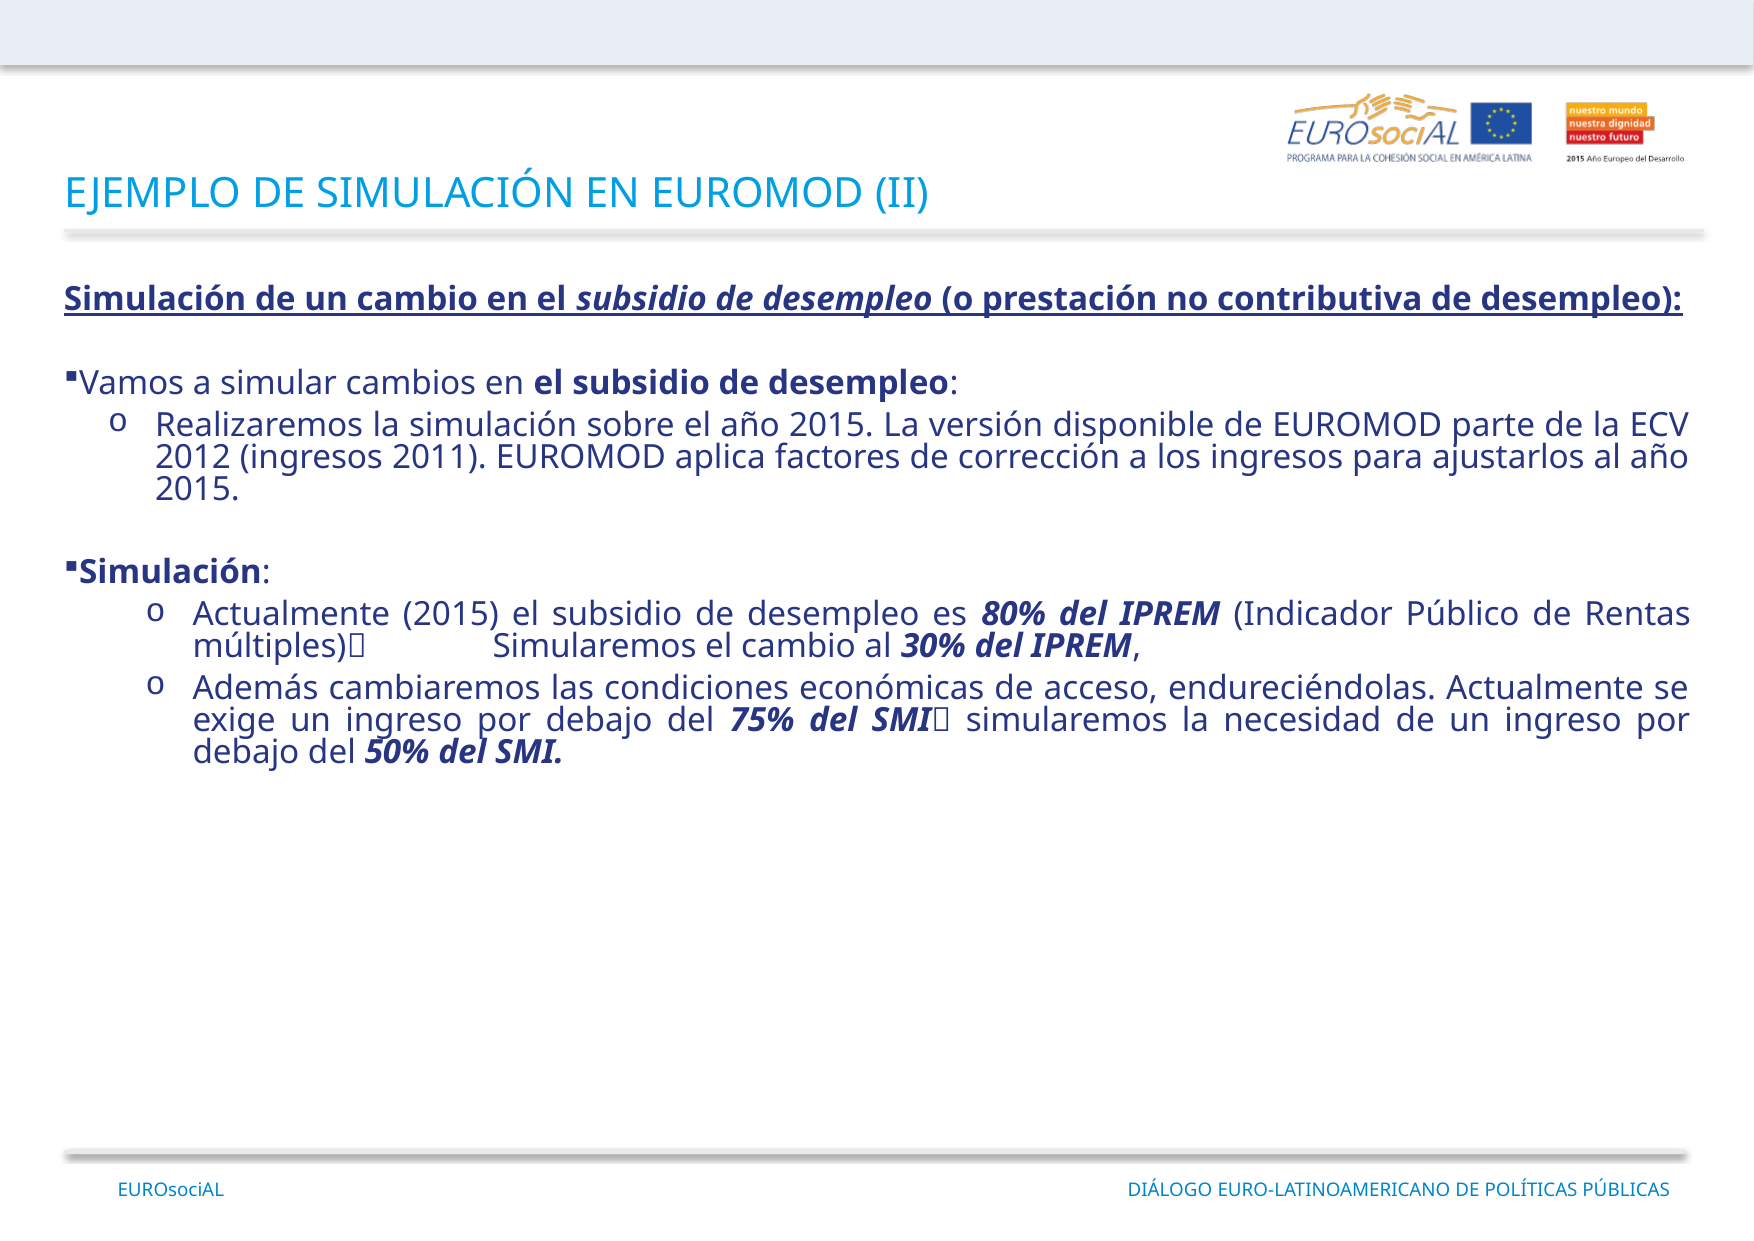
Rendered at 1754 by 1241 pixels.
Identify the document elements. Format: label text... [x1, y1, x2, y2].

text_box Simulación de un cambio en el subsidio de desempleo (o prestación no contributiva de desempleo): Vamos a simular cambios en el subsidio de desempleo: Realizaremos la simulación sobre el año 2015. La versión disponible de EUROMOD parte de la ECV 2012 (ingresos 2011). EUROMOD aplica factores de corrección a los ingresos para ajustarlos al año 2015. Simulación: Actualmente (2015) el subsidio de desempleo es 80% del IPREM (Indicador Público de Rentas múltiples) Simularemos el cambio al 30% del IPREM, Además cambiaremos las condiciones económicas de acceso, endureciéndolas. Actualmente se exige un ingreso por debajo del 75% del SMI simularemos la necesidad de un ingreso por debajo del 50% del SMI. [64, 265, 1692, 1140]
picture [1278, 88, 1692, 158]
text_box EJEMPLO DE SIMULACIÓN EN EUROMOD (II) [49, 158, 1692, 233]
